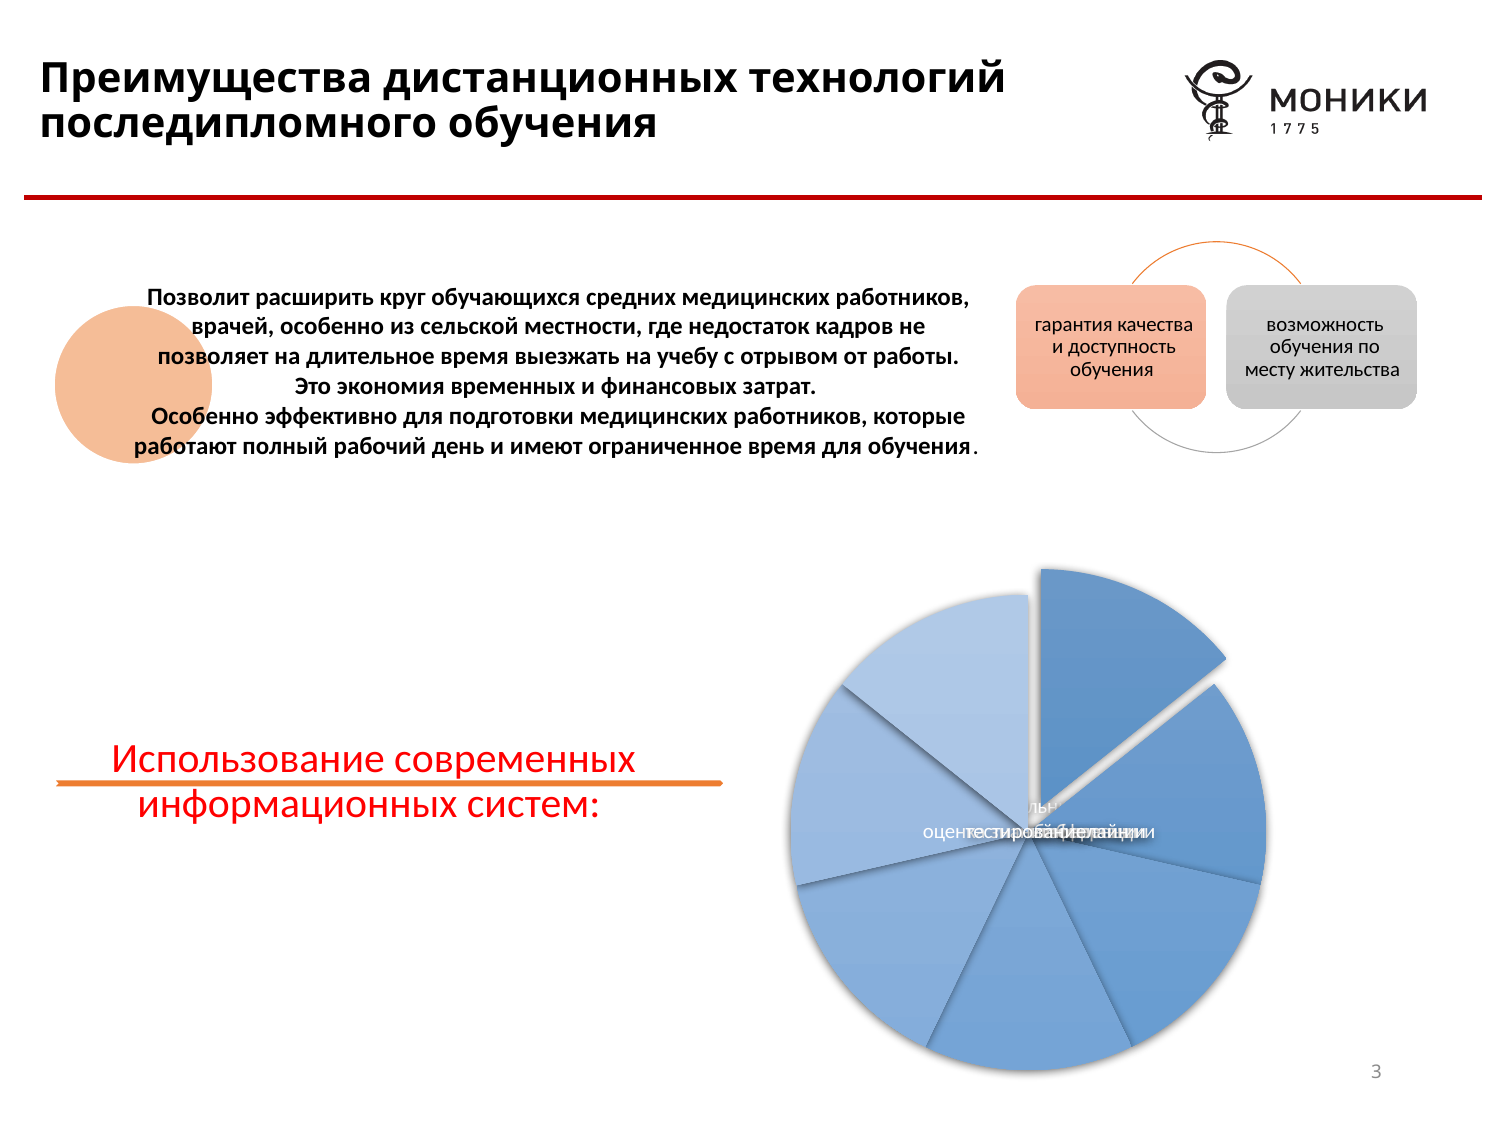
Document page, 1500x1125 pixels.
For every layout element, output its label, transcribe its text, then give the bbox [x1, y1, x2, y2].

title Преимущества дистанционных технологий последипломного обучения [24, 8, 1176, 196]
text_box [11, 218, 986, 551]
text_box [52, 777, 725, 788]
text_box [1176, 48, 1447, 148]
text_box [986, 218, 1471, 476]
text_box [672, 536, 1397, 1103]
